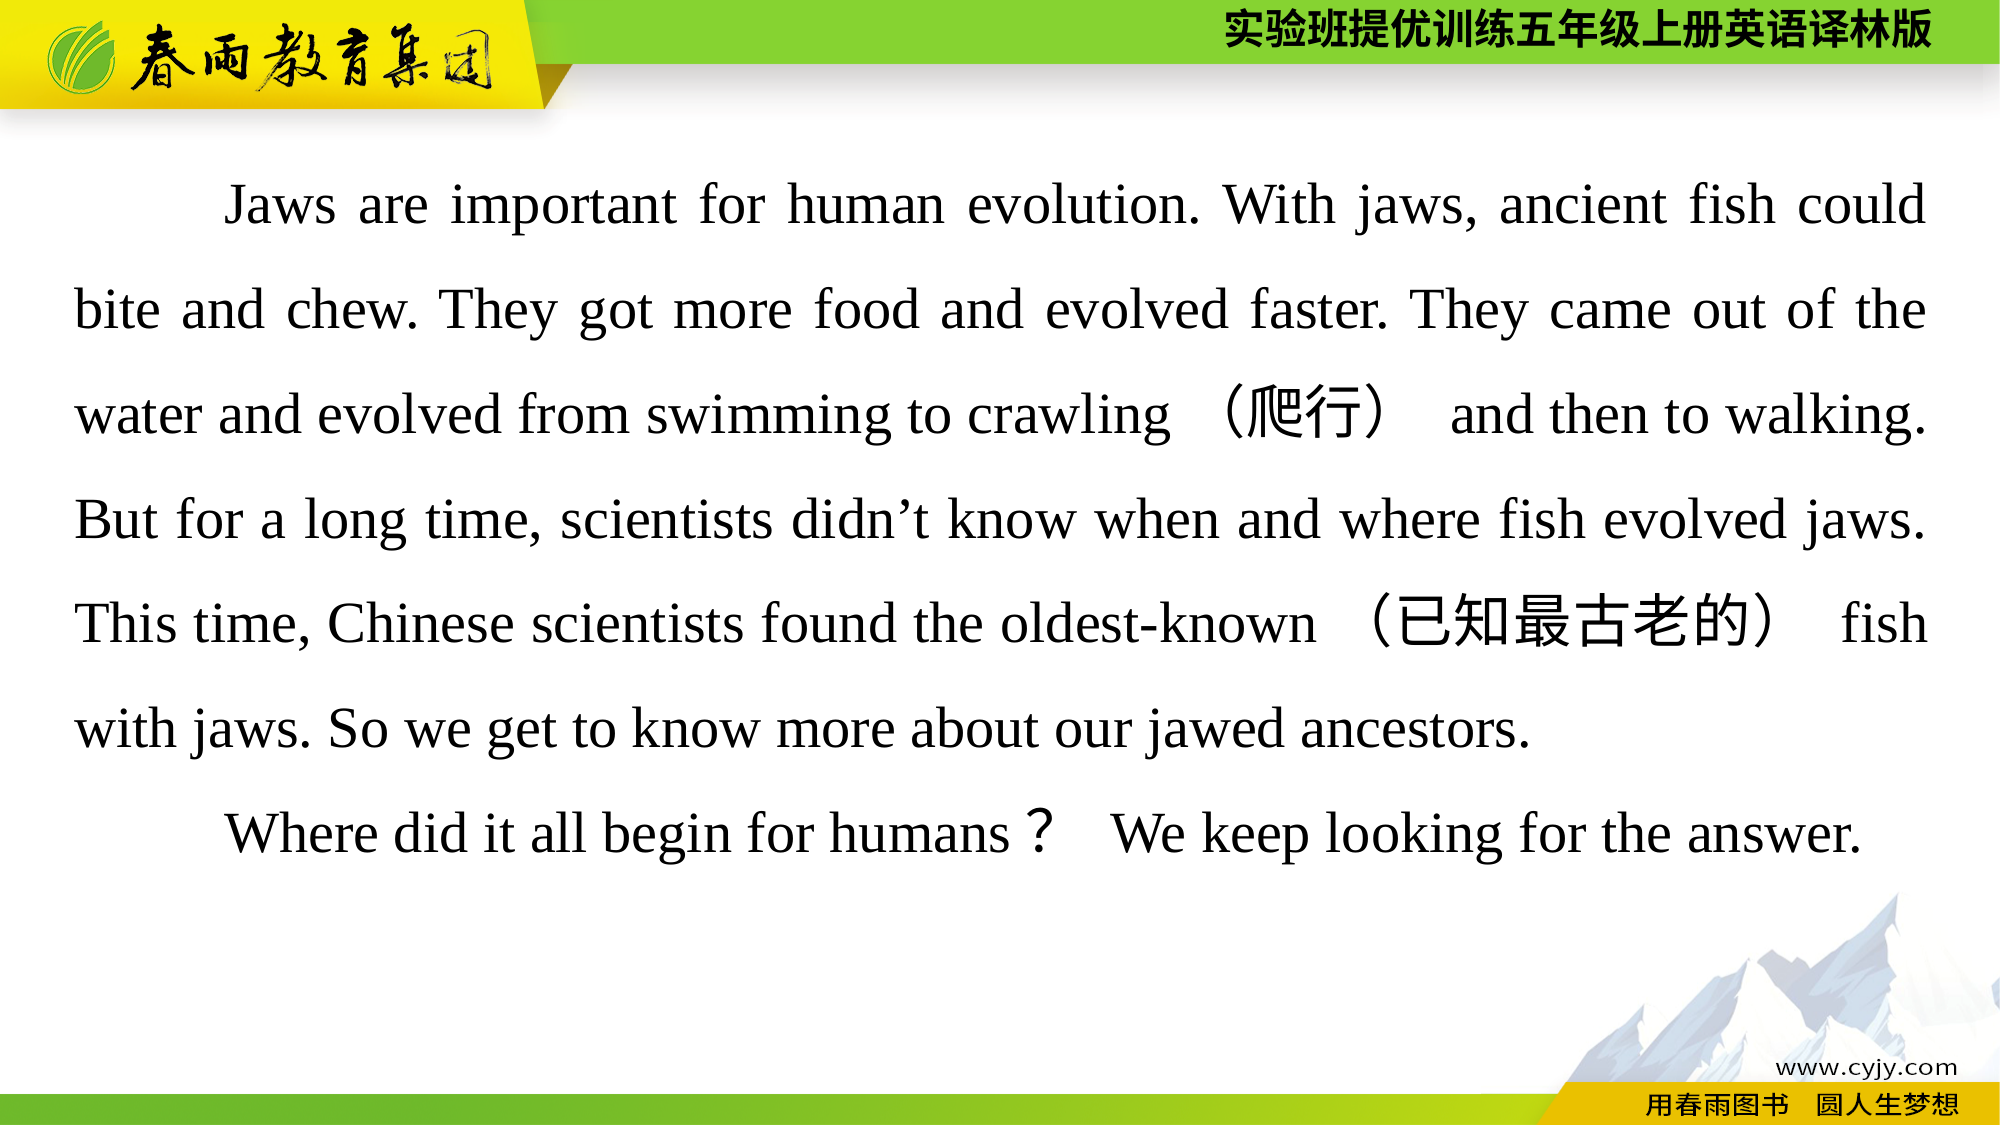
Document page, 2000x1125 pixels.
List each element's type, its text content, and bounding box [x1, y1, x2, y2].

list Jaws are important for human evolution. With jaws, ancient fish could bite and chew. They got more food and evolved faster. They came out of the water and evolved from swimming to crawling（爬行） and then to walking. But for a long time, scientists didn’t know when and where fish evolved jaws. This time, Chinese scientists found the oldest-known（已知最古老的） fish with jaws. So we get to know more about our jawed ancestors. Where did it all begin for humans？ We keep looking for the answer. [59, 122, 1944, 880]
picture [0, 0, 2000, 1125]
